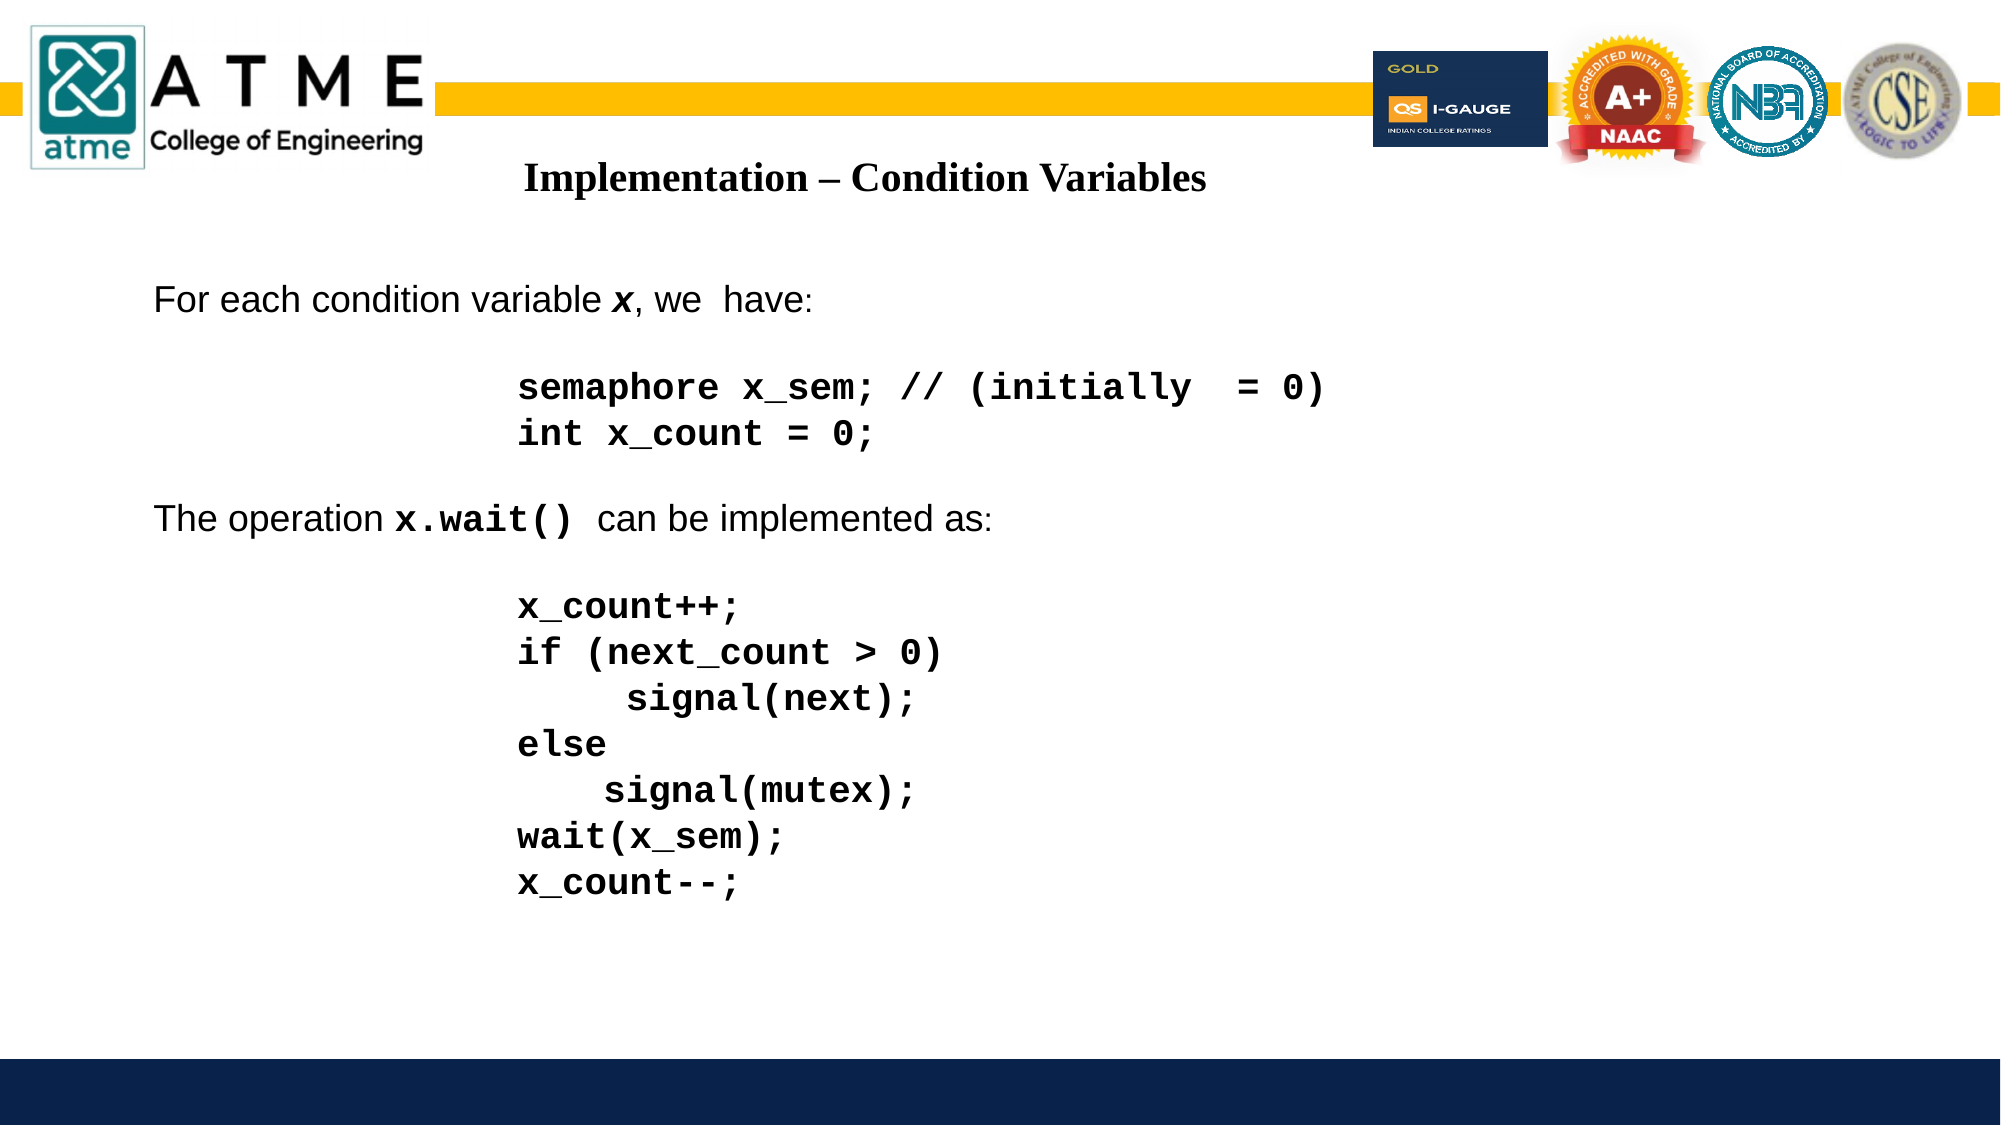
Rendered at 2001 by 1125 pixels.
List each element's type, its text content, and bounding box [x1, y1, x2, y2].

list For each condition variable x, we have: semaphore x_sem; // (initially = 0) int x_count = 0; The operation x.wait() can be implemented as: x_count++; if (next_count > 0) signal(next); else signal(mutex); wait(x_sem); x_count--; [138, 272, 1426, 1016]
picture [0, 1059, 2001, 1125]
picture [1840, 26, 1968, 176]
picture [1373, 20, 1828, 180]
title Implementation – Condition Variables [185, 141, 1536, 237]
picture [22, 15, 435, 178]
